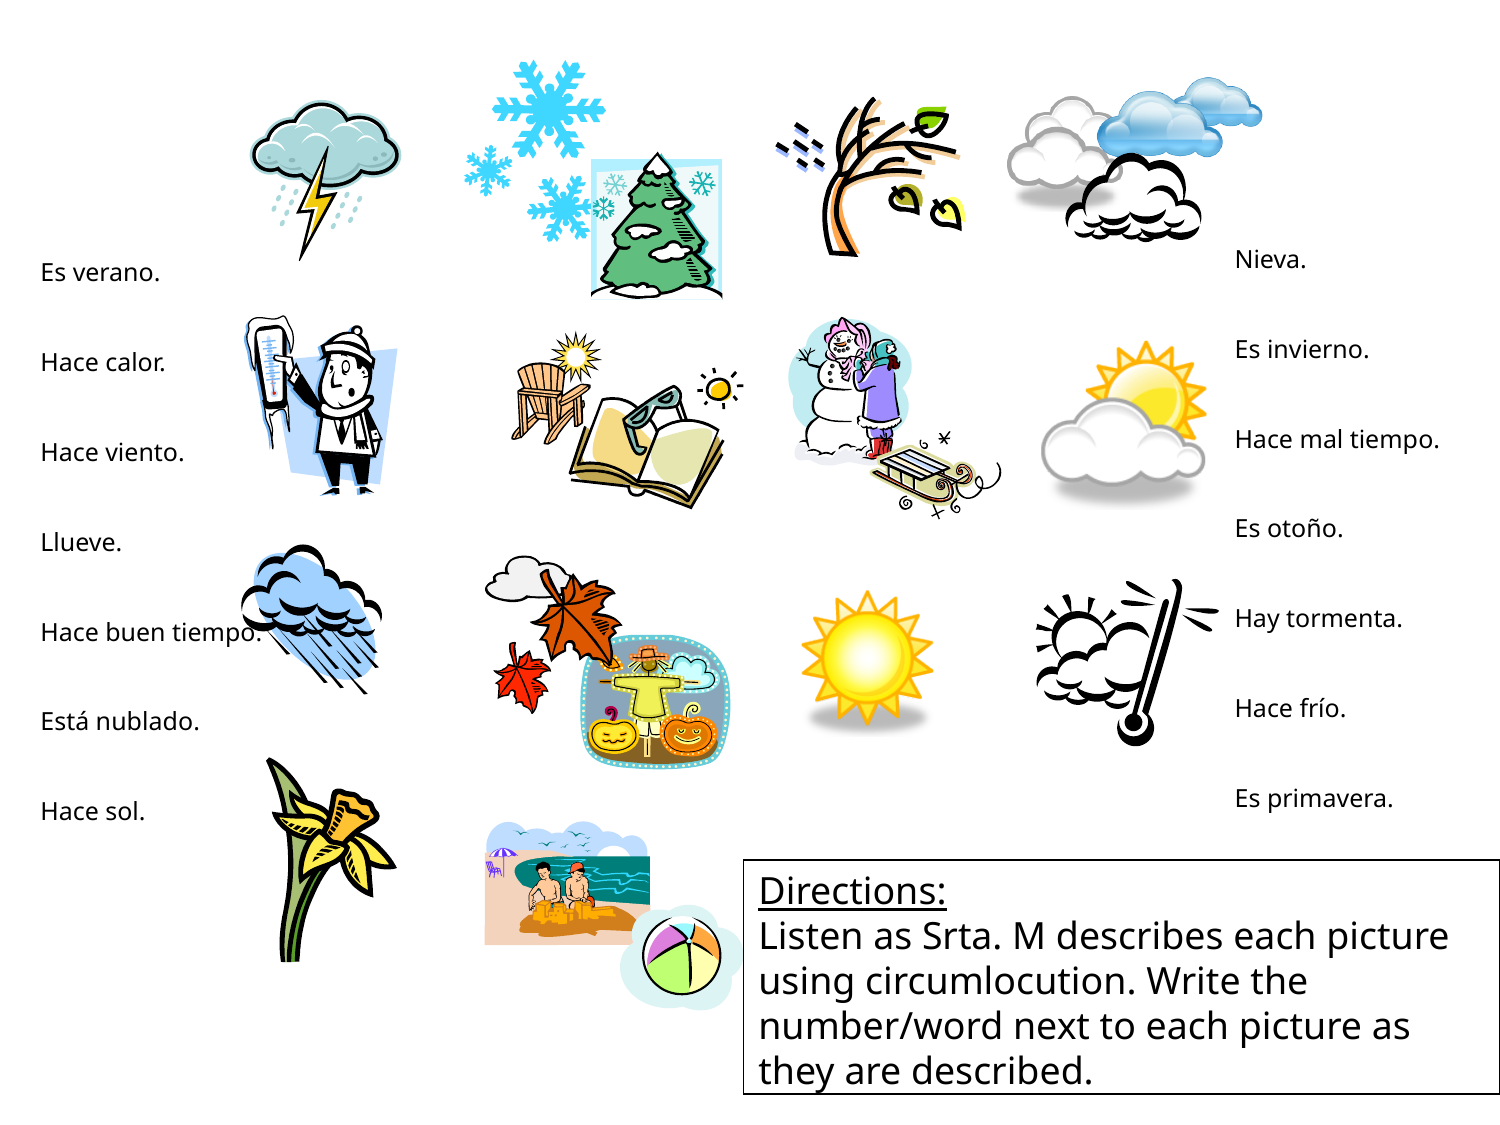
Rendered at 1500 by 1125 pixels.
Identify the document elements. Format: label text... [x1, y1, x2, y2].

text_box [759, 25, 790, 176]
picture [510, 330, 744, 510]
picture [1002, 36, 1265, 243]
text_box Es verano. Hace calor. Hace viento. Llueve. Hace buen tiempo. Está nublado. Hace sol. [25, 249, 326, 893]
picture [243, 314, 398, 497]
picture [788, 316, 1004, 522]
picture [463, 59, 723, 301]
picture [240, 543, 385, 695]
picture [265, 754, 400, 965]
picture [484, 555, 732, 771]
picture [484, 821, 744, 1011]
picture [774, 96, 968, 259]
text_box Nieva. Es invierno. Hace mal tiempo. Es otoño. Hay tormenta. Hace frío. Es primavera. [1219, 206, 1500, 820]
text_box Directions: Listen as Srta. M describes each picture using circumlocution. Write the number/word next to each picture as they are described. [743, 859, 1500, 1094]
picture [1035, 574, 1221, 749]
picture [249, 99, 402, 262]
picture [1035, 331, 1213, 510]
picture [792, 586, 944, 737]
